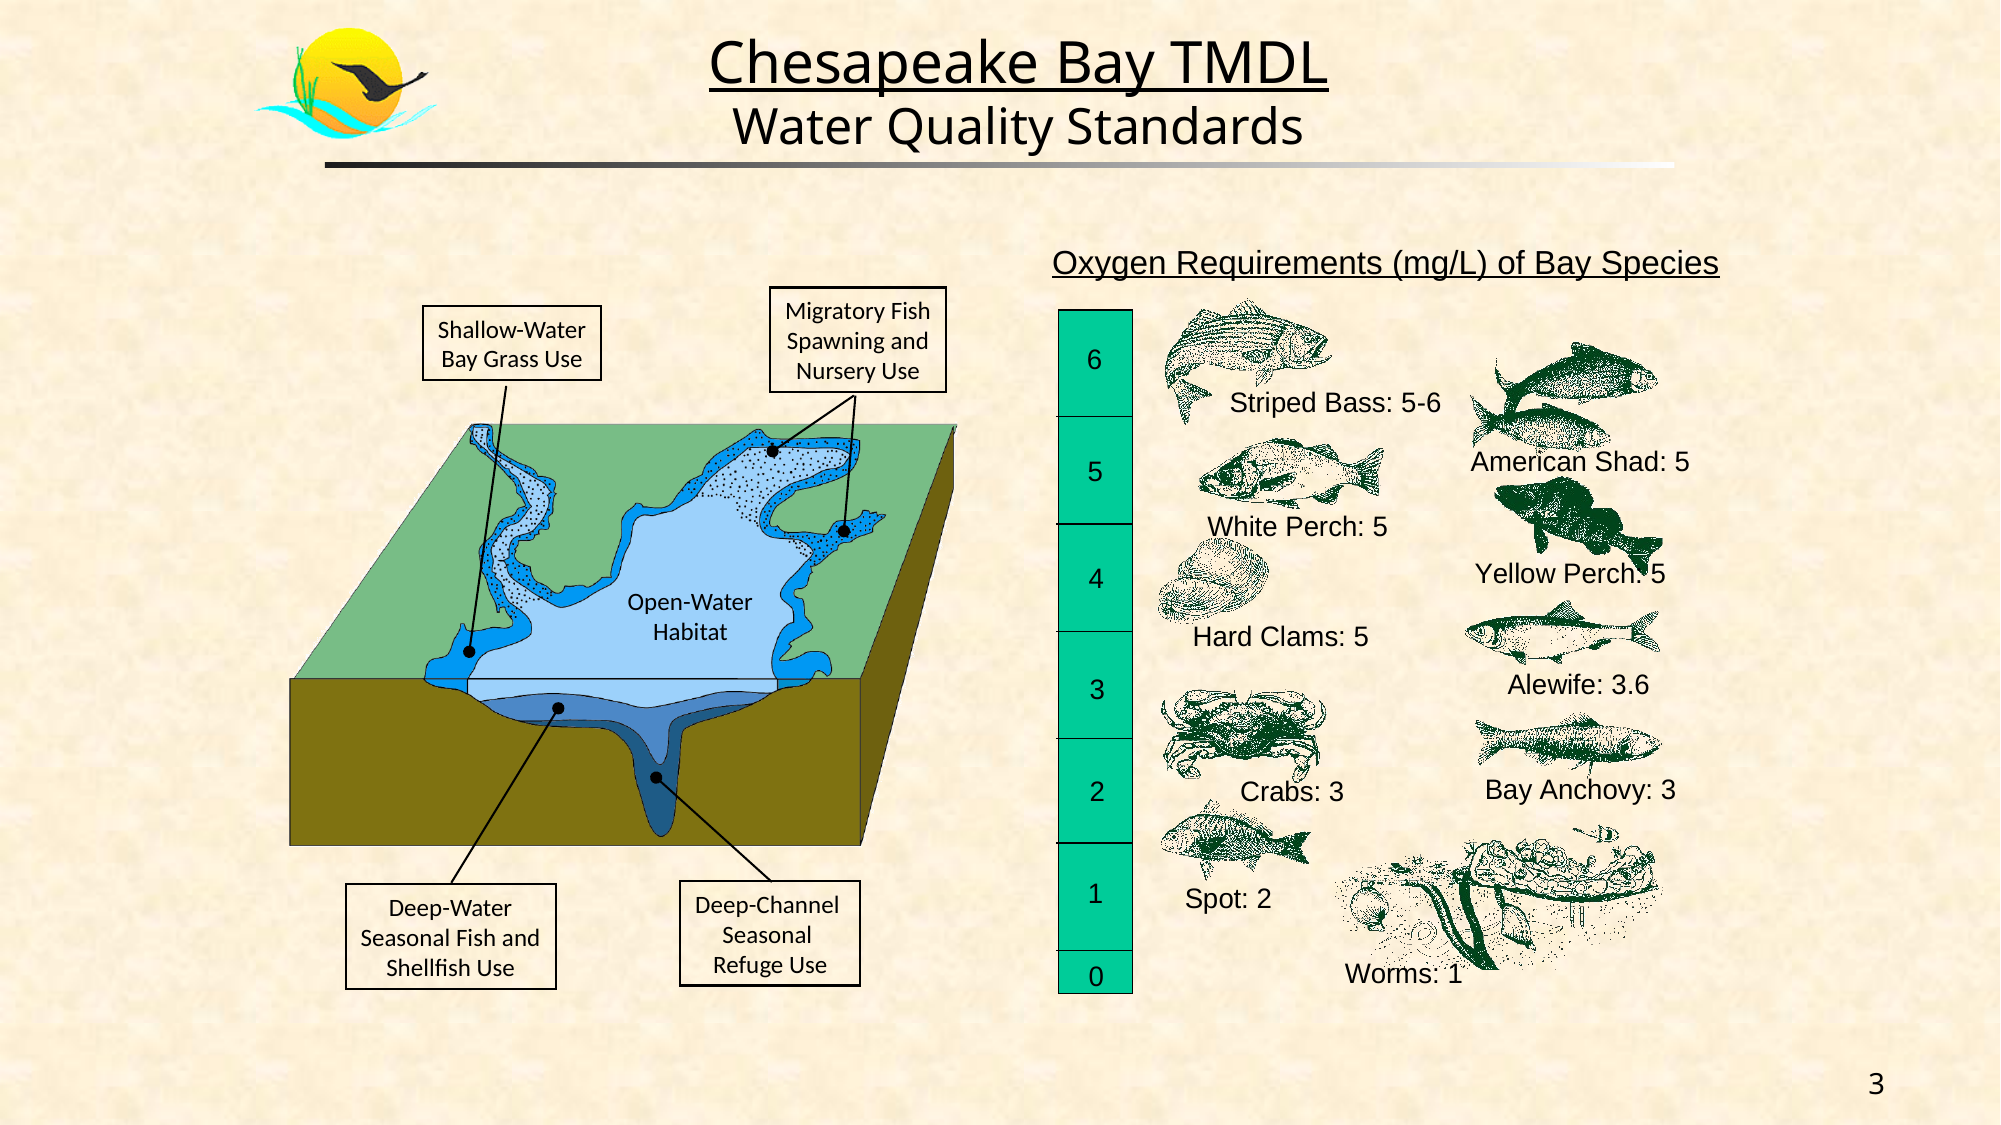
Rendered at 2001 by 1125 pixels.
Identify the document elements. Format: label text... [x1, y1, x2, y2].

text_box [262, 111, 1724, 288]
text_box [324, 162, 1675, 168]
text_box Oxygen Requirements (mg/L) of Bay Species [1028, 230, 1744, 298]
title Chesapeake Bay TMDL Water Quality Standards [424, 37, 1613, 162]
slide_number 3 [1483, 1037, 1901, 1113]
picture [0, 0, 2001, 1125]
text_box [286, 287, 960, 991]
